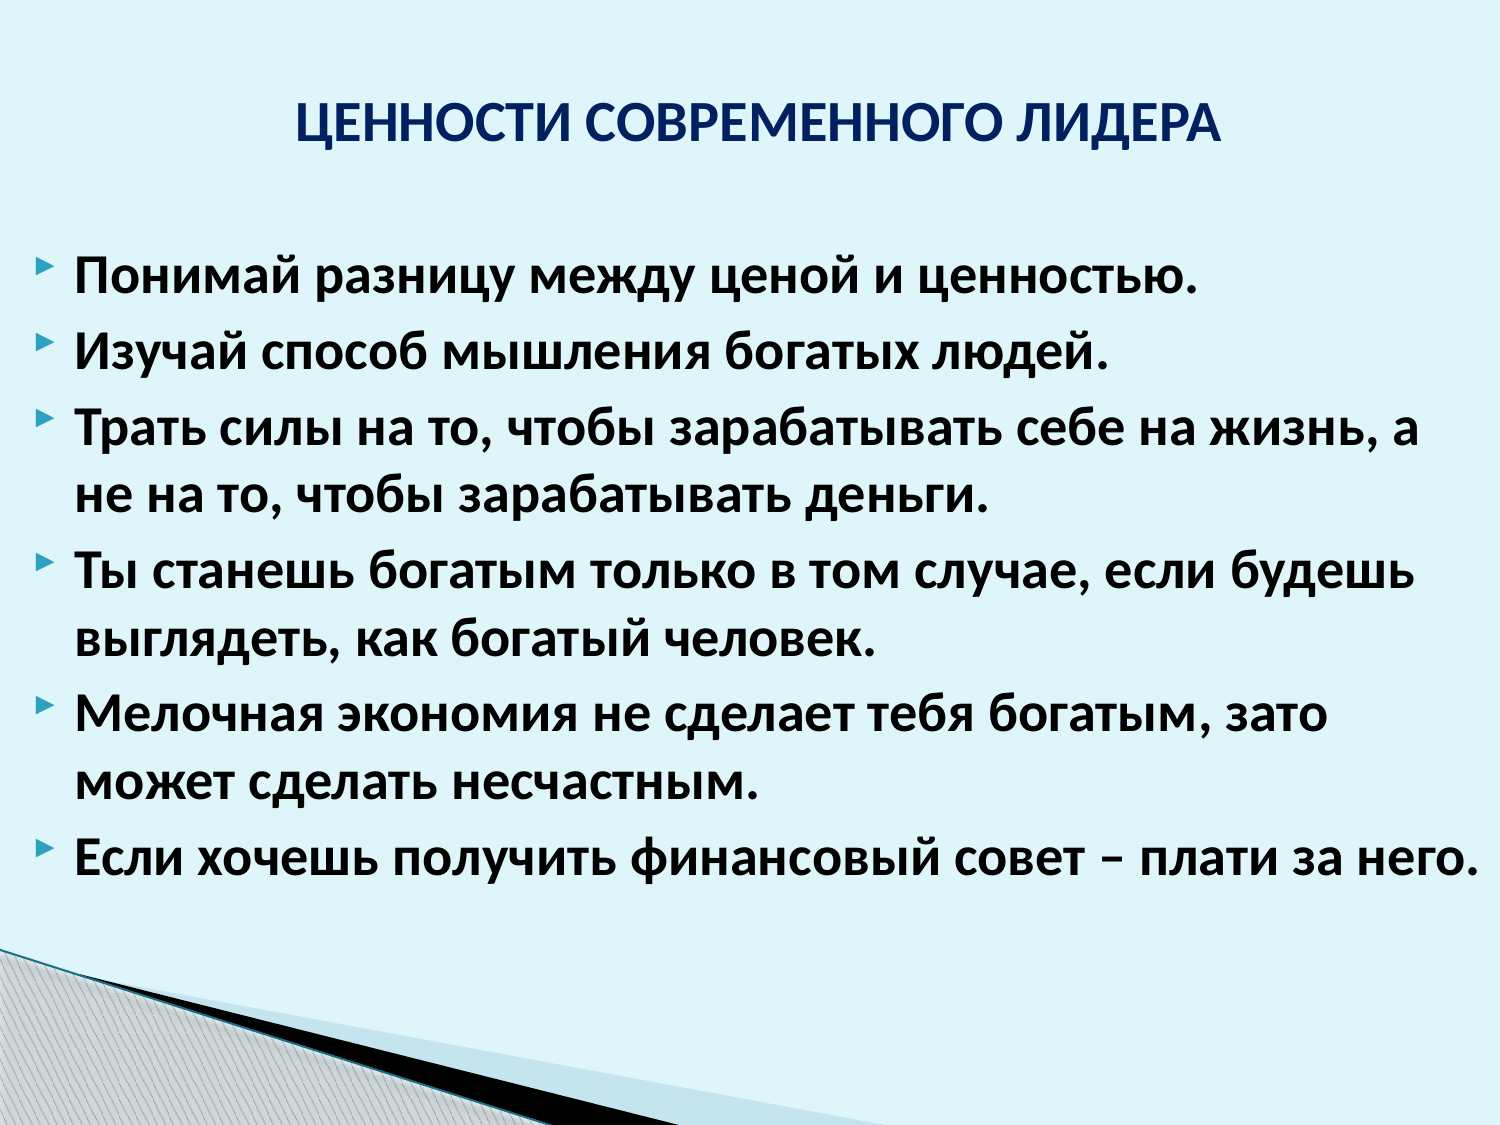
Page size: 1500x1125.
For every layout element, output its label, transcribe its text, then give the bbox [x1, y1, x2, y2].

list ЦЕННОСТИ СОВРЕМЕННОГО ЛИДЕРА Понимай разницу между ценой и ценностью. Изучай способ мышления богатых людей. Трать силы на то, чтобы зарабатывать себе на жизнь, а не на то, чтобы зарабатывать деньги. Ты станешь богатым только в том случае, если будешь выглядеть, как богатый человек. Мелочная экономия не сделает тебя богатым, зато может сделать несчастным. Если хочешь получить финансовый совет – плати за него. [0, 0, 1500, 1125]
